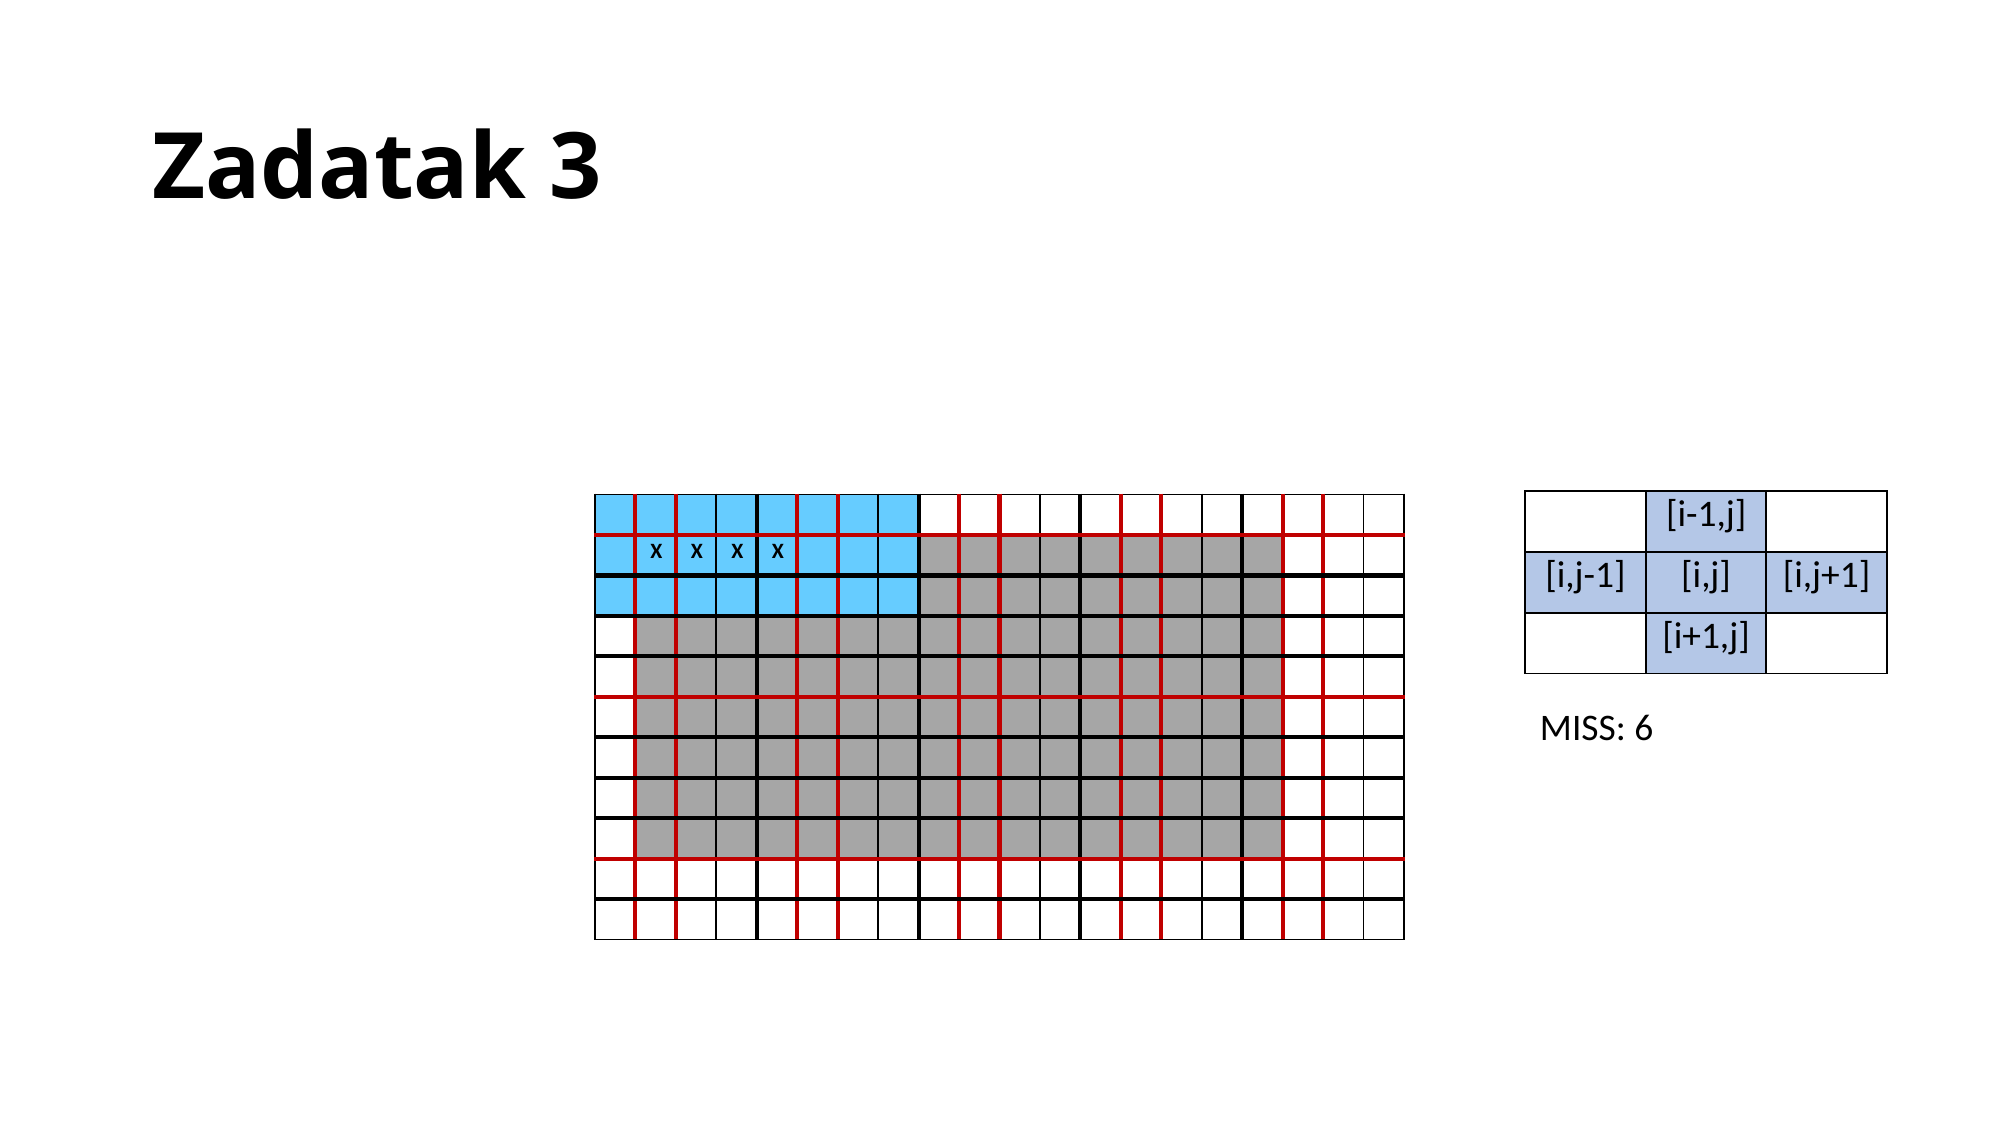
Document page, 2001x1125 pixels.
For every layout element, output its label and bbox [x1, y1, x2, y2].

table_cell [1364, 578, 1403, 614]
table_cell [717, 578, 755, 614]
table_cell [1123, 820, 1159, 857]
table_cell [637, 780, 674, 816]
table_cell [1325, 780, 1363, 816]
table_cell [717, 901, 755, 939]
table_cell [1364, 861, 1403, 897]
table_cell [1123, 699, 1159, 735]
table_cell [879, 537, 917, 573]
table_header [961, 495, 997, 533]
table_cell [1244, 578, 1281, 614]
table_cell [1123, 901, 1159, 939]
table_header [921, 495, 957, 533]
table_cell [637, 901, 674, 939]
table_cell [961, 537, 997, 573]
table_cell [759, 780, 795, 816]
table_cell [1163, 658, 1201, 695]
table_cell [759, 618, 795, 654]
table_cell [637, 739, 674, 776]
table_cell [1325, 699, 1363, 735]
table_cell [759, 901, 795, 939]
table_cell [1082, 537, 1119, 573]
table_cell [678, 780, 715, 816]
table_cell [879, 820, 917, 857]
table_cell [1123, 537, 1159, 573]
table_cell [921, 537, 957, 573]
table_cell [637, 820, 674, 857]
table_cell [1203, 780, 1240, 816]
table_cell [1285, 861, 1321, 897]
table_cell [961, 618, 997, 654]
table_header [1002, 495, 1039, 533]
table_header [1082, 495, 1119, 533]
table_cell [1244, 901, 1281, 939]
table_cell [717, 658, 755, 695]
table_cell [1364, 537, 1403, 573]
table_cell [1163, 699, 1201, 735]
table_cell [799, 901, 836, 939]
table_cell [1647, 614, 1765, 673]
table_cell [678, 820, 715, 857]
table_cell [1041, 861, 1078, 897]
table_cell [1082, 901, 1119, 939]
table_header [1244, 495, 1281, 533]
table_cell [1041, 780, 1078, 816]
table_cell [1203, 618, 1240, 654]
table_cell [1285, 901, 1321, 939]
table_cell [1041, 537, 1078, 573]
table_cell [1041, 578, 1078, 614]
table_cell [1002, 780, 1039, 816]
table_cell [1285, 537, 1321, 573]
table_cell [1082, 618, 1119, 654]
table_cell [1325, 739, 1363, 776]
table_cell [1002, 537, 1039, 573]
table_cell [678, 658, 715, 695]
table_header [1163, 495, 1201, 533]
table_cell [799, 658, 836, 695]
table_cell [1203, 578, 1240, 614]
table_cell [921, 820, 957, 857]
table_cell [637, 658, 674, 695]
table_cell [1244, 739, 1281, 776]
table_cell [717, 537, 755, 573]
table_header [879, 495, 917, 533]
table_cell [921, 861, 957, 897]
table_cell [717, 780, 755, 816]
table_cell [759, 537, 795, 573]
table_cell [1526, 553, 1645, 612]
table_cell [678, 578, 715, 614]
table_cell [840, 618, 877, 654]
table_cell [1285, 699, 1321, 735]
table_cell [717, 820, 755, 857]
table_cell [1163, 861, 1201, 897]
table_cell [1203, 861, 1240, 897]
table_cell [1041, 901, 1078, 939]
table_cell [1163, 578, 1201, 614]
table_cell [921, 780, 957, 816]
table_cell [759, 578, 795, 614]
table_cell [1123, 739, 1159, 776]
table_header [717, 495, 755, 533]
table_header [1647, 492, 1765, 551]
table_cell [1285, 780, 1321, 816]
table_cell [759, 820, 795, 857]
table_cell [799, 739, 836, 776]
table_cell [1767, 553, 1886, 612]
table_cell [921, 658, 957, 695]
table_cell [1767, 614, 1886, 673]
table_cell [1285, 820, 1321, 857]
table_cell [1526, 614, 1645, 673]
table_cell [921, 699, 957, 735]
table_cell [1082, 861, 1119, 897]
table_cell [596, 861, 633, 897]
table_cell [1041, 658, 1078, 695]
table_cell [1244, 820, 1281, 857]
table_cell [596, 618, 633, 654]
table_cell [1244, 861, 1281, 897]
table_cell [799, 618, 836, 654]
table_cell [1244, 780, 1281, 816]
table_cell [1244, 537, 1281, 573]
table_cell [961, 578, 997, 614]
table_cell [1244, 699, 1281, 735]
table_cell [1082, 699, 1119, 735]
table_cell [1203, 739, 1240, 776]
table_cell [840, 780, 877, 816]
table_cell [879, 699, 917, 735]
table_header [1767, 492, 1886, 551]
table_cell [840, 537, 877, 573]
table_cell [879, 780, 917, 816]
table_cell [840, 699, 877, 735]
table_cell [1082, 820, 1119, 857]
table_header [759, 495, 795, 533]
table_cell [961, 739, 997, 776]
table_cell [596, 780, 633, 816]
table_header [596, 495, 633, 533]
table_cell [921, 618, 957, 654]
table_cell [1325, 537, 1363, 573]
table_cell [678, 861, 715, 897]
table_cell [1002, 699, 1039, 735]
table_cell [921, 901, 957, 939]
table_cell [840, 739, 877, 776]
table_cell [759, 699, 795, 735]
table_cell [799, 780, 836, 816]
table_cell [1364, 699, 1403, 735]
table_cell [596, 901, 633, 939]
table_header [1364, 495, 1403, 533]
table_cell [1041, 618, 1078, 654]
table_cell [1041, 739, 1078, 776]
table_cell [637, 578, 674, 614]
table_cell [759, 739, 795, 776]
table_cell [678, 739, 715, 776]
table_cell [961, 820, 997, 857]
table_cell [1002, 658, 1039, 695]
table_cell [1285, 578, 1321, 614]
table_cell [1163, 780, 1201, 816]
table_header [1526, 492, 1645, 551]
table_cell [1123, 618, 1159, 654]
table_cell [596, 537, 633, 573]
table_cell [678, 618, 715, 654]
table_cell [961, 699, 997, 735]
table_cell [961, 658, 997, 695]
table_cell [717, 739, 755, 776]
table_header [1203, 495, 1240, 533]
table_cell [1082, 739, 1119, 776]
table_cell [1325, 578, 1363, 614]
table_cell [637, 861, 674, 897]
table_cell [596, 739, 633, 776]
table_cell [1082, 658, 1119, 695]
table_cell [1325, 658, 1363, 695]
table_cell [1163, 820, 1201, 857]
table_cell [1082, 578, 1119, 614]
table_cell [1041, 820, 1078, 857]
table_header [799, 495, 836, 533]
table_cell [1123, 861, 1159, 897]
table_cell [879, 618, 917, 654]
table_cell [799, 537, 836, 573]
table_cell [637, 618, 674, 654]
table_cell [840, 901, 877, 939]
table_cell [1002, 820, 1039, 857]
table_header [1123, 495, 1159, 533]
table_cell [759, 658, 795, 695]
table_cell [1002, 901, 1039, 939]
table_cell [1203, 537, 1240, 573]
table_cell [879, 739, 917, 776]
table_cell [879, 861, 917, 897]
table_cell [1163, 618, 1201, 654]
table_cell [1285, 739, 1321, 776]
table_header [1325, 495, 1363, 533]
table_cell [799, 861, 836, 897]
table_cell [1244, 618, 1281, 654]
table_cell [961, 780, 997, 816]
table_cell [879, 901, 917, 939]
table_cell [1325, 820, 1363, 857]
table_cell [1325, 861, 1363, 897]
table_cell [840, 578, 877, 614]
table_cell [921, 739, 957, 776]
table_cell [717, 699, 755, 735]
table_cell [678, 537, 715, 573]
table_cell [1123, 578, 1159, 614]
table_cell [921, 578, 957, 614]
table_cell [1364, 820, 1403, 857]
table_cell [879, 658, 917, 695]
table_cell [1203, 699, 1240, 735]
table_cell [1163, 739, 1201, 776]
table_cell [759, 861, 795, 897]
table_cell [1203, 658, 1240, 695]
title [137, 59, 1863, 278]
table_cell [1163, 537, 1201, 573]
table_cell [1163, 901, 1201, 939]
table_cell [596, 578, 633, 614]
table_cell [1364, 658, 1403, 695]
table_header [1285, 495, 1321, 533]
table_cell [840, 658, 877, 695]
table_cell [961, 861, 997, 897]
table_cell [637, 699, 674, 735]
table_cell [1002, 618, 1039, 654]
table_cell [1285, 658, 1321, 695]
table_cell [1041, 699, 1078, 735]
table_cell [1203, 820, 1240, 857]
table_cell [1244, 658, 1281, 695]
table_cell [799, 578, 836, 614]
table_cell [879, 578, 917, 614]
table_cell [596, 658, 633, 695]
table_cell [678, 699, 715, 735]
table_cell [1203, 901, 1240, 939]
table_cell [1364, 780, 1403, 816]
table_cell [1123, 658, 1159, 695]
table_cell [840, 861, 877, 897]
table_cell [1325, 901, 1363, 939]
table_cell [1364, 901, 1403, 939]
table_cell [799, 699, 836, 735]
table_cell [596, 699, 633, 735]
table_cell [717, 861, 755, 897]
table_cell [1364, 618, 1403, 654]
table_cell [799, 820, 836, 857]
table_header [678, 495, 715, 533]
table_cell [717, 618, 755, 654]
table_header [1041, 495, 1078, 533]
table_cell [961, 901, 997, 939]
text_box [1525, 695, 1887, 755]
table_cell [596, 820, 633, 857]
table_cell [1285, 618, 1321, 654]
table_cell [1647, 553, 1765, 612]
table_cell [1002, 739, 1039, 776]
table_cell [678, 901, 715, 939]
table_cell [1002, 861, 1039, 897]
table_header [637, 495, 674, 533]
table_cell [1123, 780, 1159, 816]
table_cell [637, 537, 674, 573]
table_cell [1002, 578, 1039, 614]
table_cell [840, 820, 877, 857]
table_cell [1364, 739, 1403, 776]
table_cell [1325, 618, 1363, 654]
table_header [840, 495, 877, 533]
table_cell [1082, 780, 1119, 816]
